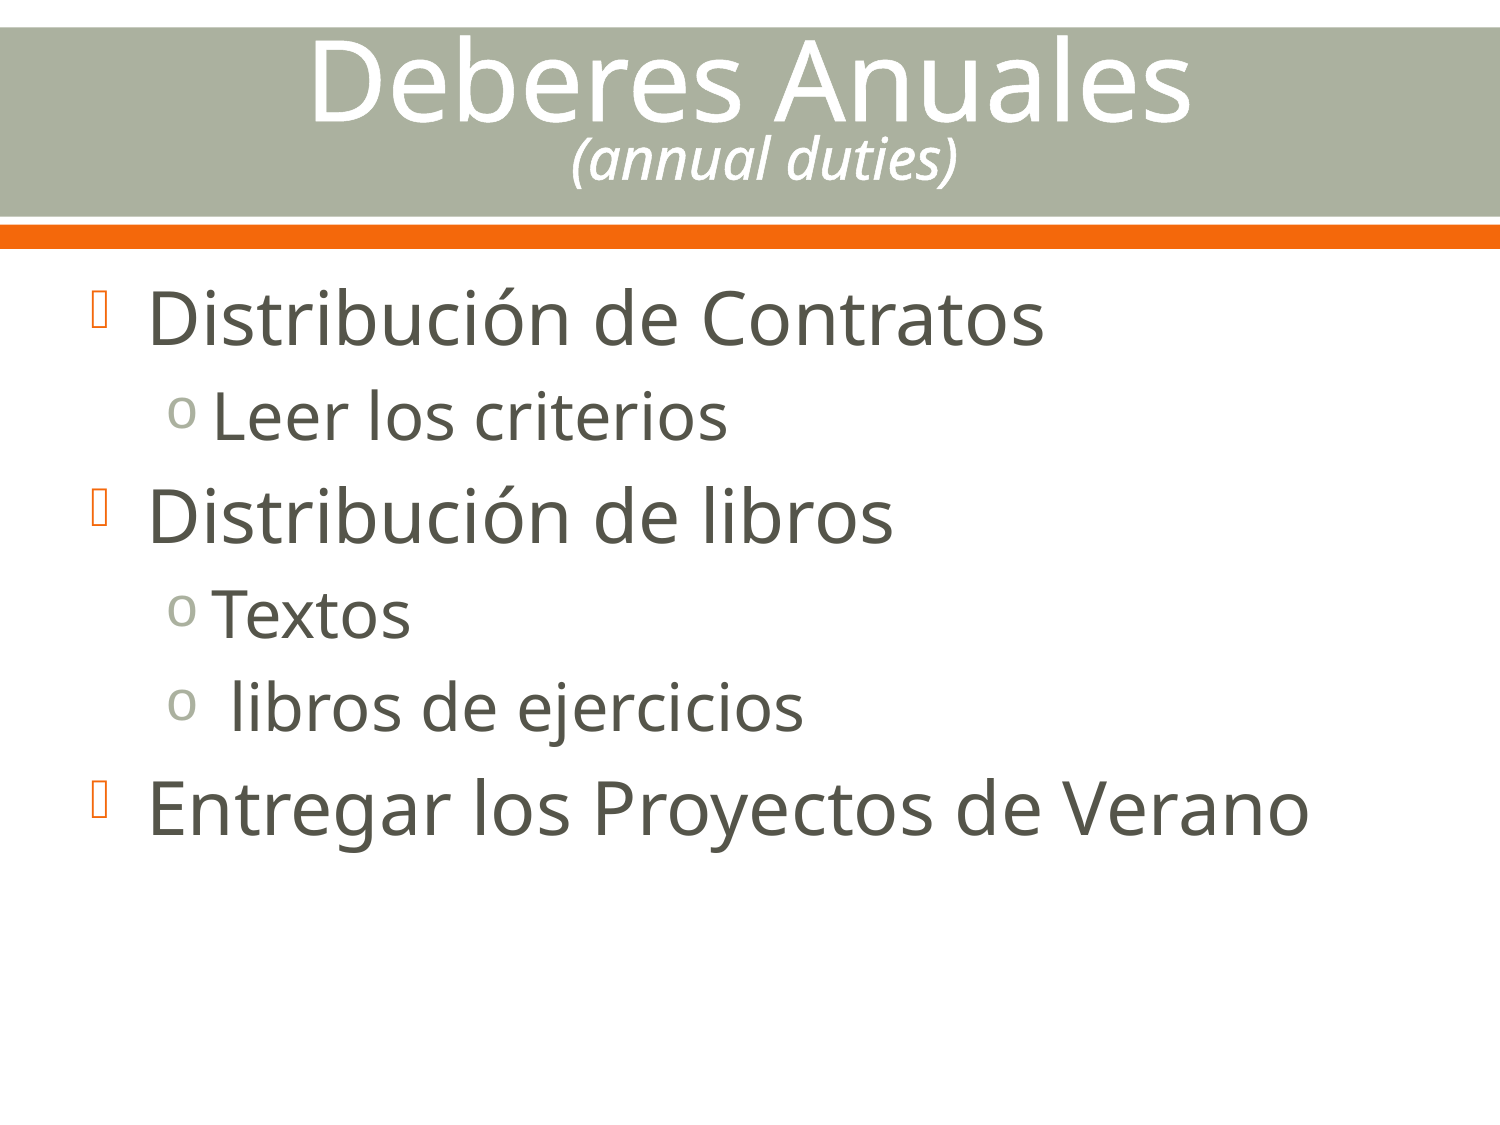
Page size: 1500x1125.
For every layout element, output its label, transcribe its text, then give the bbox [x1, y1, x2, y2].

list Distribución de Contratos Leer los criterios Distribución de libros Textos libros de ejercicios Entregar los Proyectos de Verano [75, 262, 1425, 1005]
title Deberes Anuales (annual duties) [75, 0, 1425, 262]
